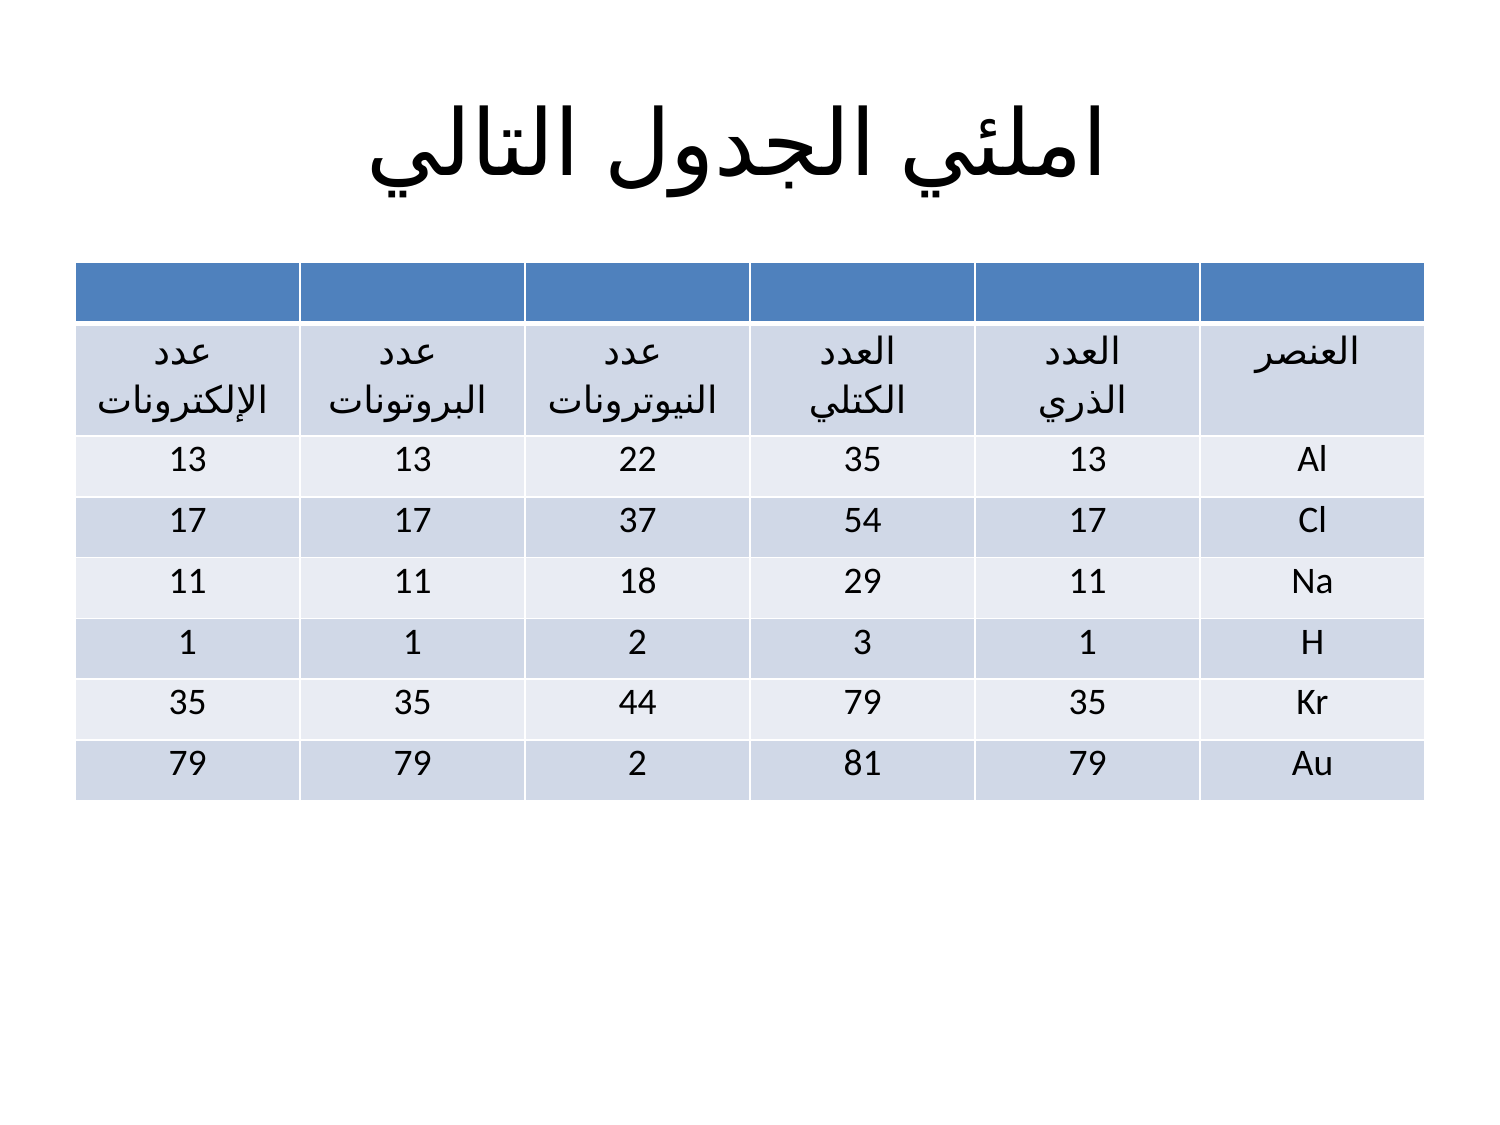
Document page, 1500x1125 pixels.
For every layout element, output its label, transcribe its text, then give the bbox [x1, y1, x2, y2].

table_cell 79 [976, 741, 1199, 800]
table_cell 79 [301, 741, 524, 800]
table_cell 79 [751, 680, 974, 739]
table_cell 3 [751, 619, 974, 678]
title املئي الجدول التالي [75, 45, 1425, 233]
table_cell Cl [1201, 498, 1424, 557]
table_cell 2 [526, 741, 749, 800]
table_header [301, 263, 524, 321]
table_cell H [1201, 619, 1424, 678]
table_cell 11 [301, 558, 524, 618]
table_cell 35 [76, 680, 299, 739]
table_header [76, 263, 299, 321]
table_cell 17 [76, 498, 299, 557]
table_header [1201, 263, 1424, 321]
table_cell العدد الكتلي [751, 326, 974, 435]
table_cell العدد الذري [976, 326, 1199, 435]
table_cell Au [1201, 741, 1424, 800]
table_cell 22 [526, 437, 749, 496]
table_cell 11 [976, 558, 1199, 618]
table_cell 13 [976, 437, 1199, 496]
table_cell Kr [1201, 680, 1424, 739]
table_header [976, 263, 1199, 321]
table_cell 35 [751, 437, 974, 496]
table_cell عدد النيوترونات [526, 326, 749, 435]
table_cell 17 [301, 498, 524, 557]
table_cell Al [1201, 437, 1424, 496]
table_cell 1 [76, 619, 299, 678]
table_cell 1 [976, 619, 1199, 678]
table_cell 81 [751, 741, 974, 800]
table_cell العنصر [1201, 326, 1424, 435]
table_cell 29 [751, 558, 974, 618]
table_cell عدد الإلكترونات [76, 326, 299, 435]
table_cell 79 [76, 741, 299, 800]
table_cell Na [1201, 558, 1424, 618]
table_cell 11 [76, 558, 299, 618]
table_cell 2 [526, 619, 749, 678]
table_cell 35 [301, 680, 524, 739]
table_cell 18 [526, 558, 749, 618]
table_cell 13 [76, 437, 299, 496]
table_header [751, 263, 974, 321]
table_cell 44 [526, 680, 749, 739]
table_cell 13 [301, 437, 524, 496]
table_cell 35 [976, 680, 1199, 739]
table_cell 17 [976, 498, 1199, 557]
table_cell عدد البروتونات [301, 326, 524, 435]
table_cell 37 [526, 498, 749, 557]
table_cell 1 [301, 619, 524, 678]
table_cell 54 [751, 498, 974, 557]
table_header [526, 263, 749, 321]
